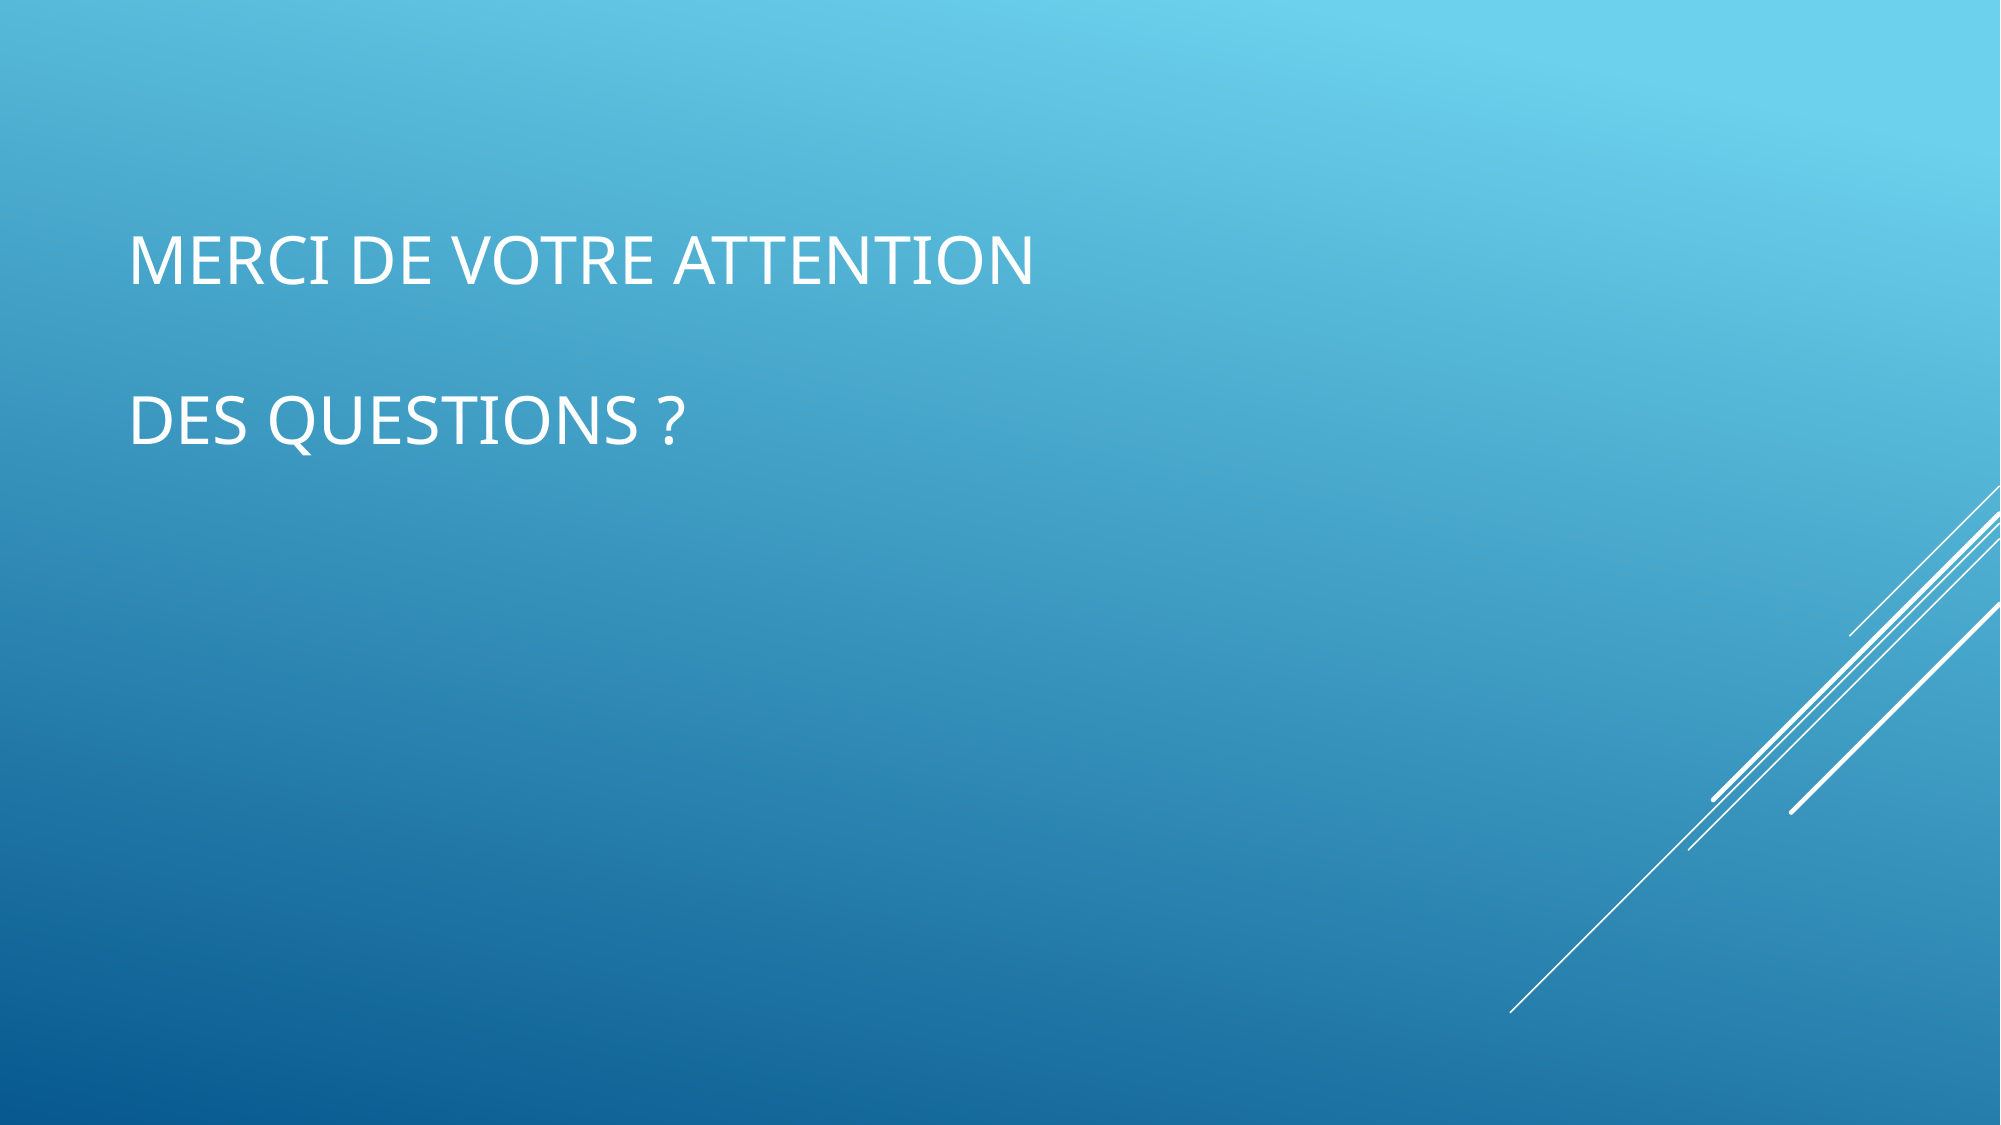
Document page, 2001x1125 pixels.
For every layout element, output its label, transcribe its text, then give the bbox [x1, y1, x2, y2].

title MERCI DE VOTRE ATTENTION des questions ? [112, 112, 1763, 563]
